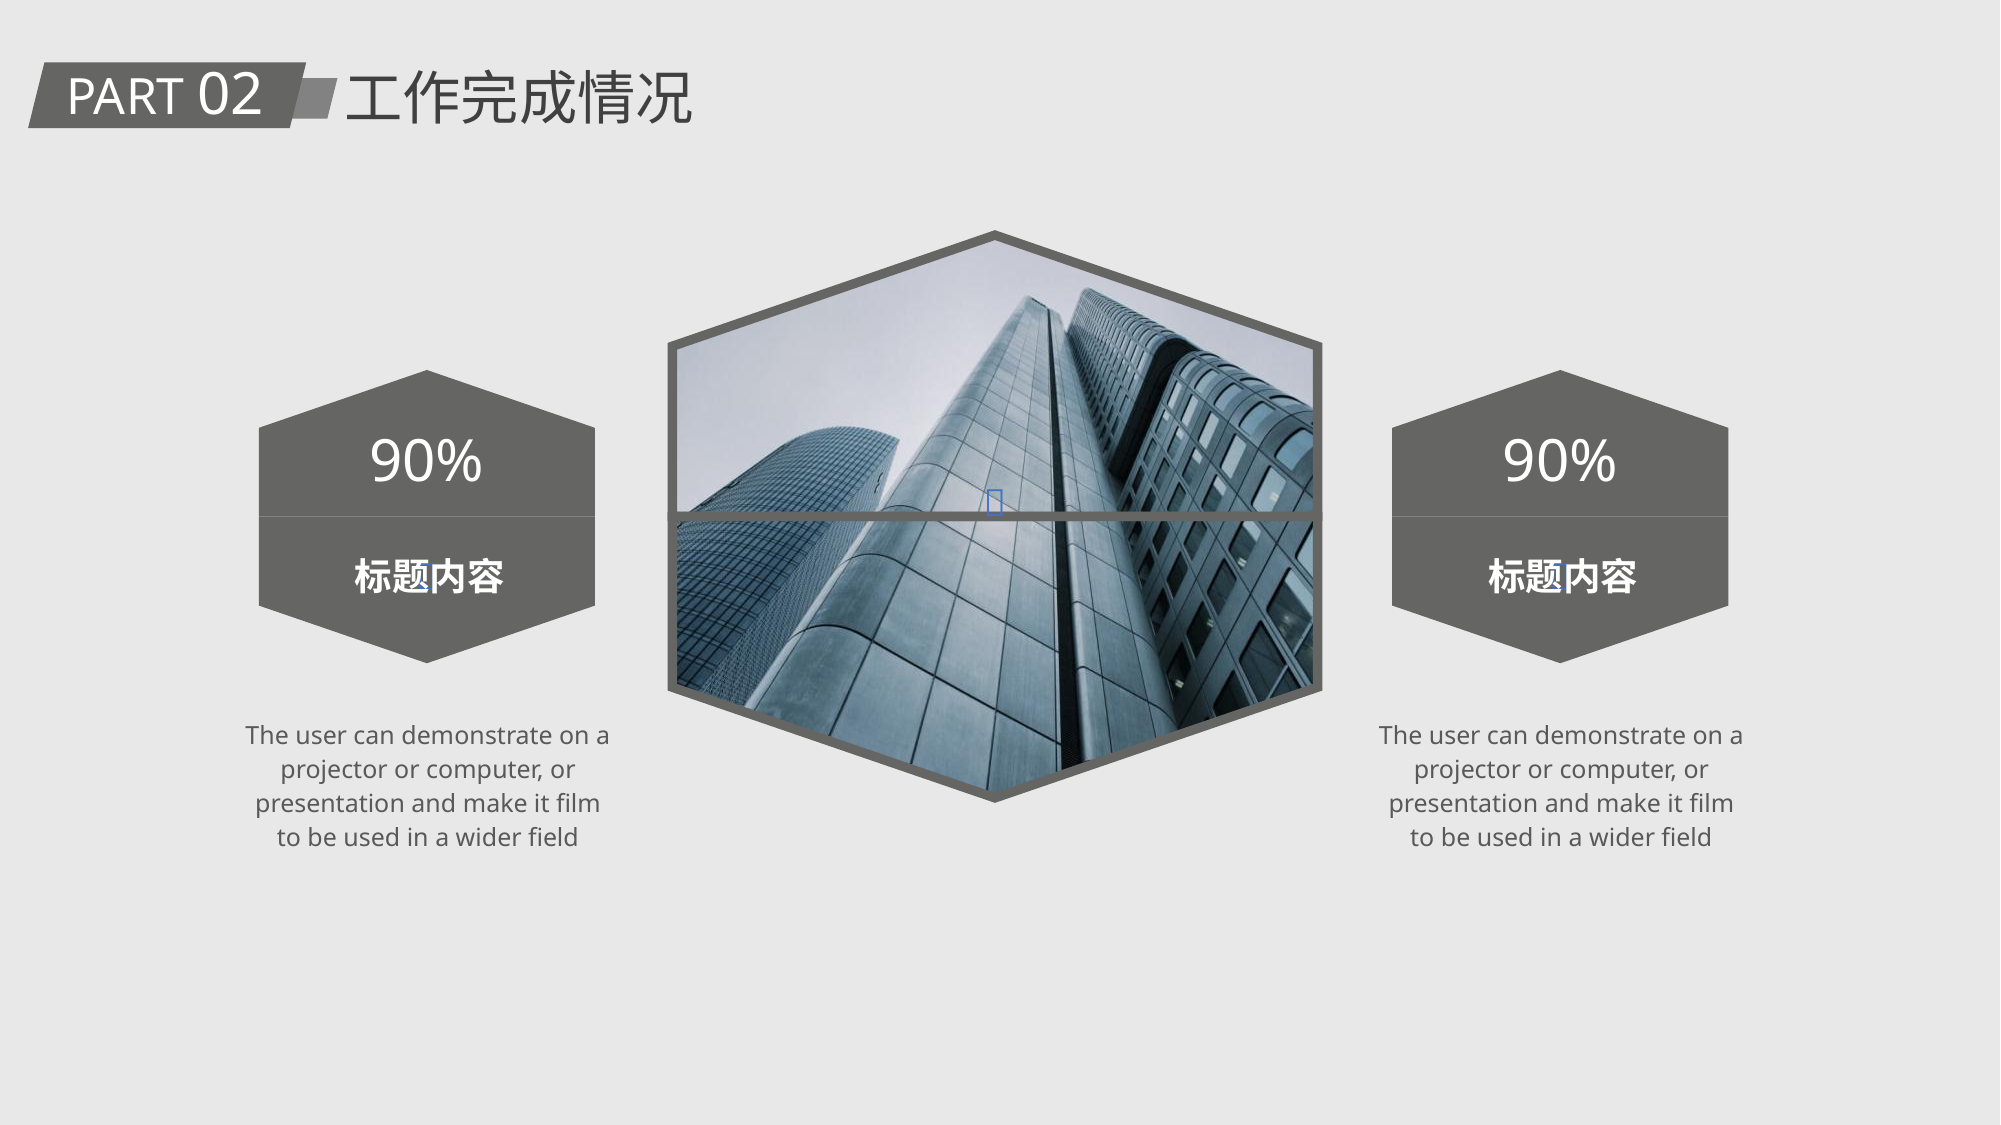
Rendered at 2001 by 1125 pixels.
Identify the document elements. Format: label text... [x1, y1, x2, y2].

text_box  [1392, 517, 1729, 664]
text_box The user can demonstrate on a projector or computer, or presentation and make it film to be used in a wider field [228, 708, 629, 860]
text_box [283, 61, 308, 130]
text_box [26, 61, 51, 130]
text_box 标题内容 [321, 545, 539, 606]
text_box PART 02 [51, 48, 283, 134]
text_box  [672, 235, 1318, 798]
text_box 90% [258, 369, 595, 517]
text_box 90% [1392, 369, 1729, 517]
text_box 工作完成情况 [329, 53, 902, 139]
text_box  [258, 517, 595, 664]
text_box 标题内容 [1454, 545, 1672, 606]
text_box [294, 77, 329, 120]
text_box The user can demonstrate on a projector or computer, or presentation and make it film to be used in a wider field [1361, 708, 1762, 860]
